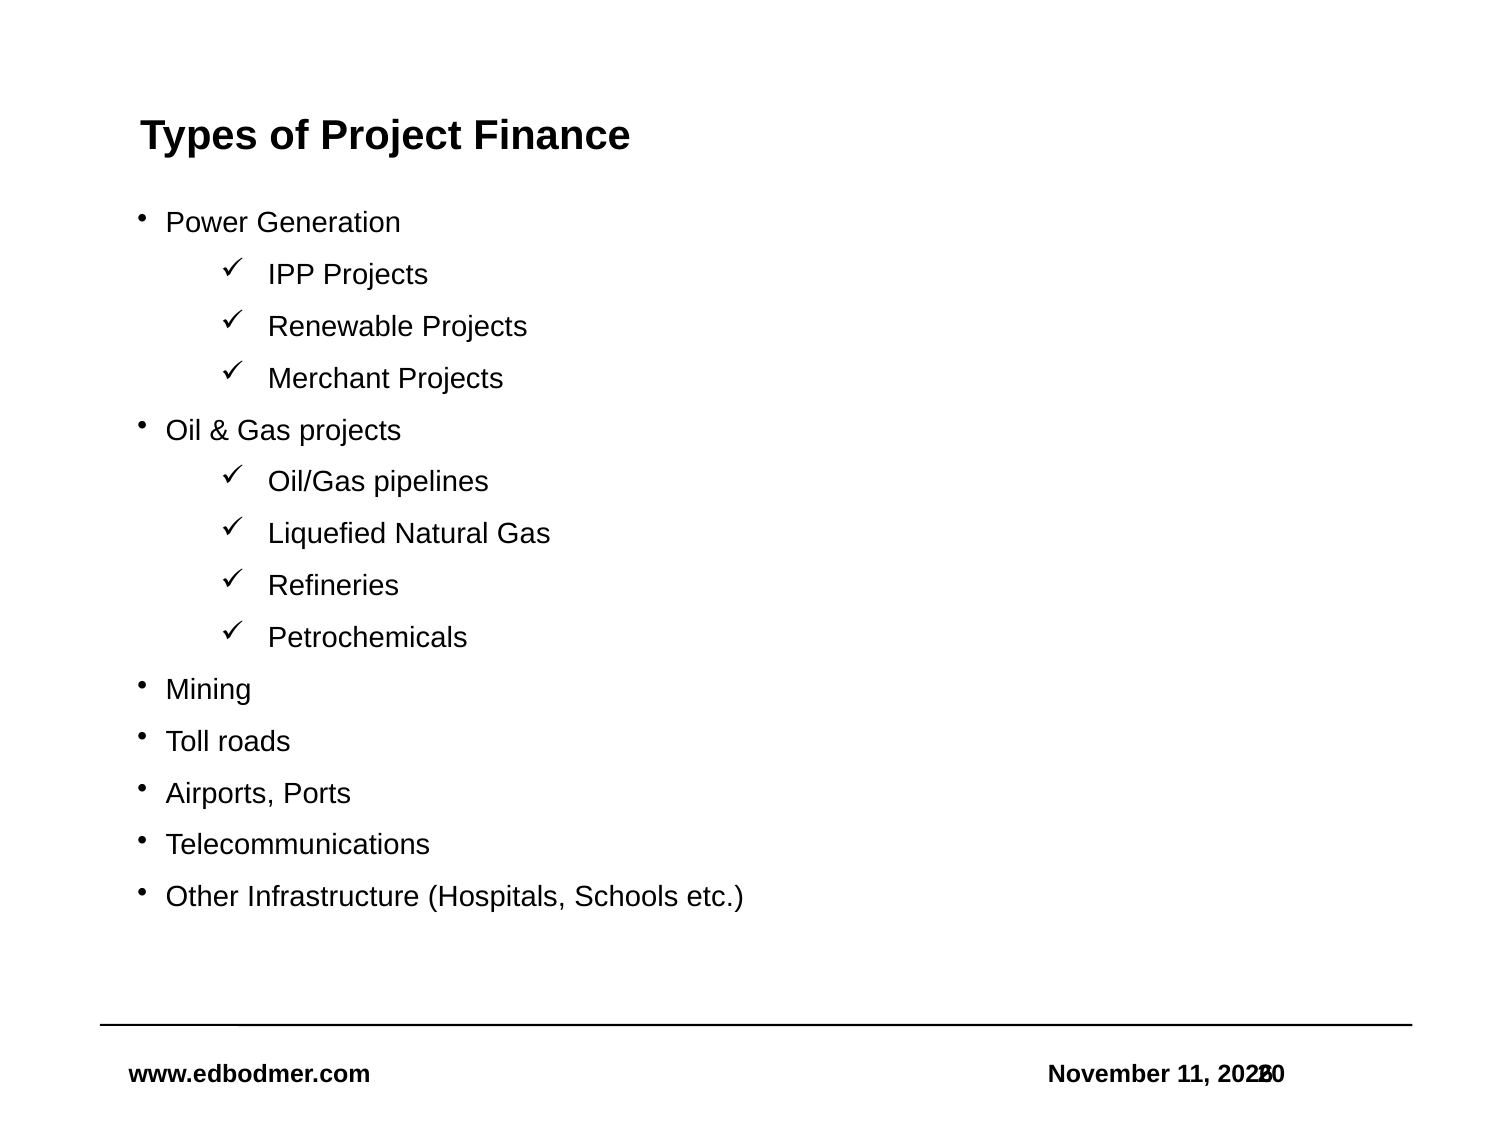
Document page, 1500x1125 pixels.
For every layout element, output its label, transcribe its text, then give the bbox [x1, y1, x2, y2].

list Power Generation IPP Projects Renewable Projects Merchant Projects Oil & Gas projects Oil/Gas pipelines Liquefied Natural Gas Refineries Petrochemicals Mining Toll roads Airports, Ports Telecommunications Other Infrastructure (Hospitals, Schools etc.) [112, 199, 1363, 988]
title Types of Project Finance [124, 99, 1288, 199]
